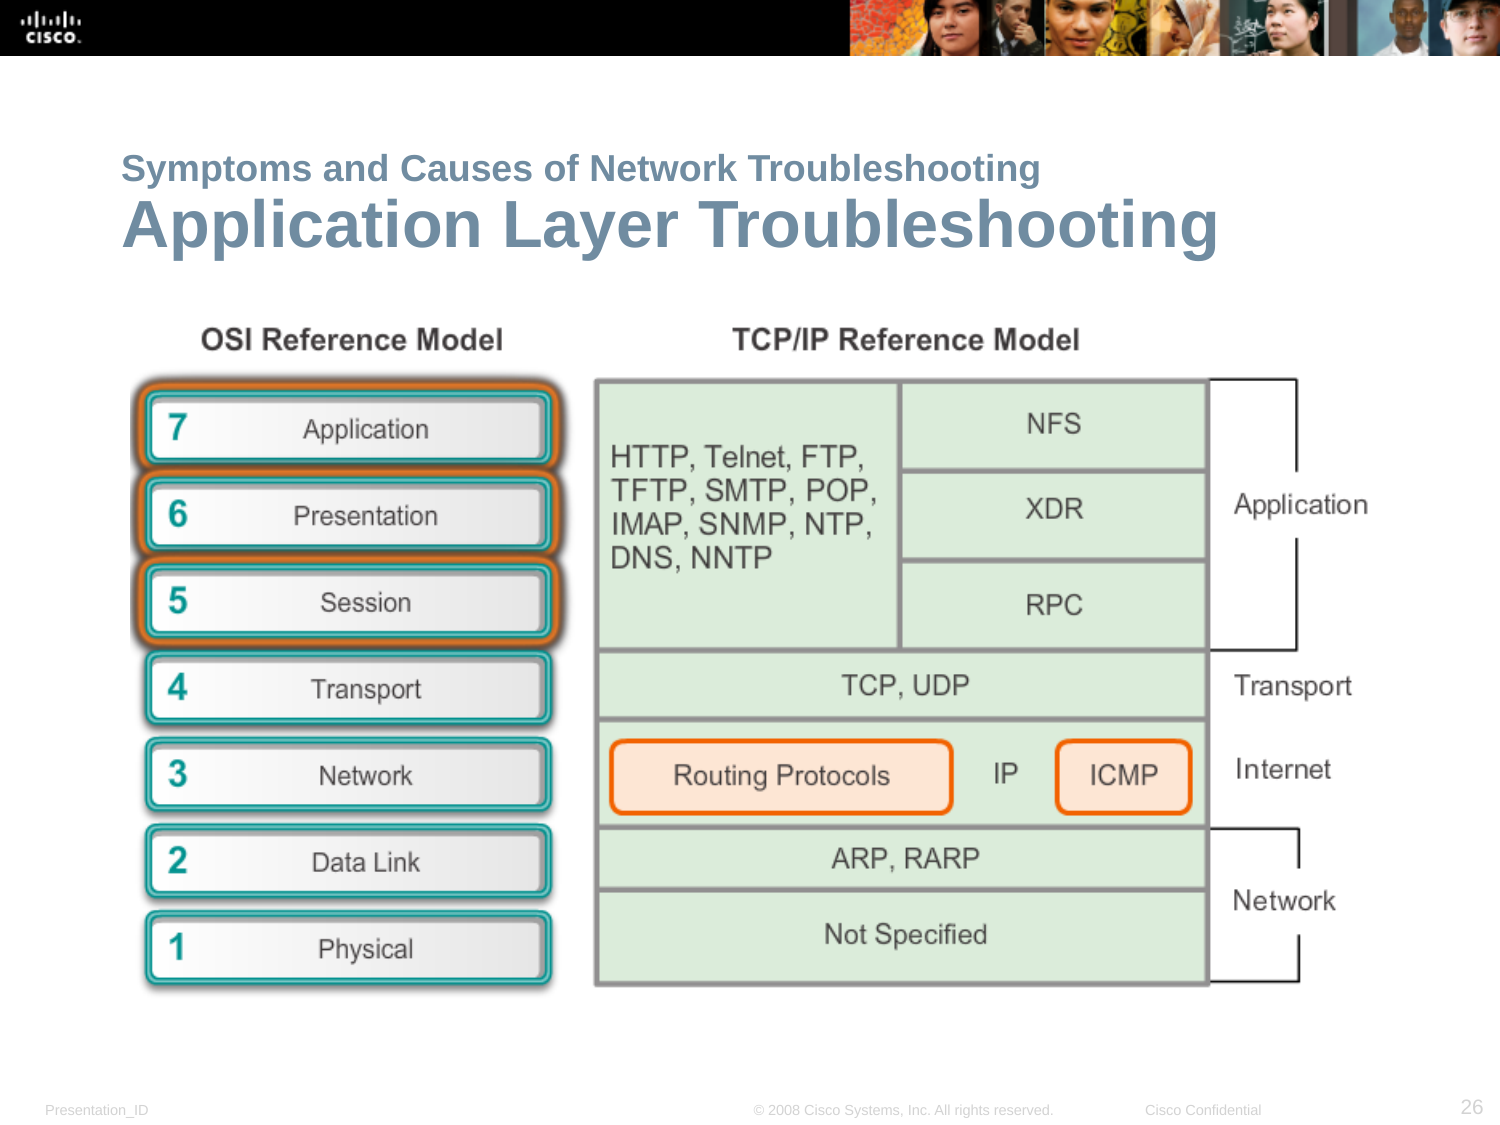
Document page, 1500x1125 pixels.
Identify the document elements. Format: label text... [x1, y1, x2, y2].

picture [0, 0, 1500, 56]
title Symptoms and Causes of Network Troubleshooting Application Layer Troubleshooting [107, 130, 1444, 269]
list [107, 304, 1411, 1010]
